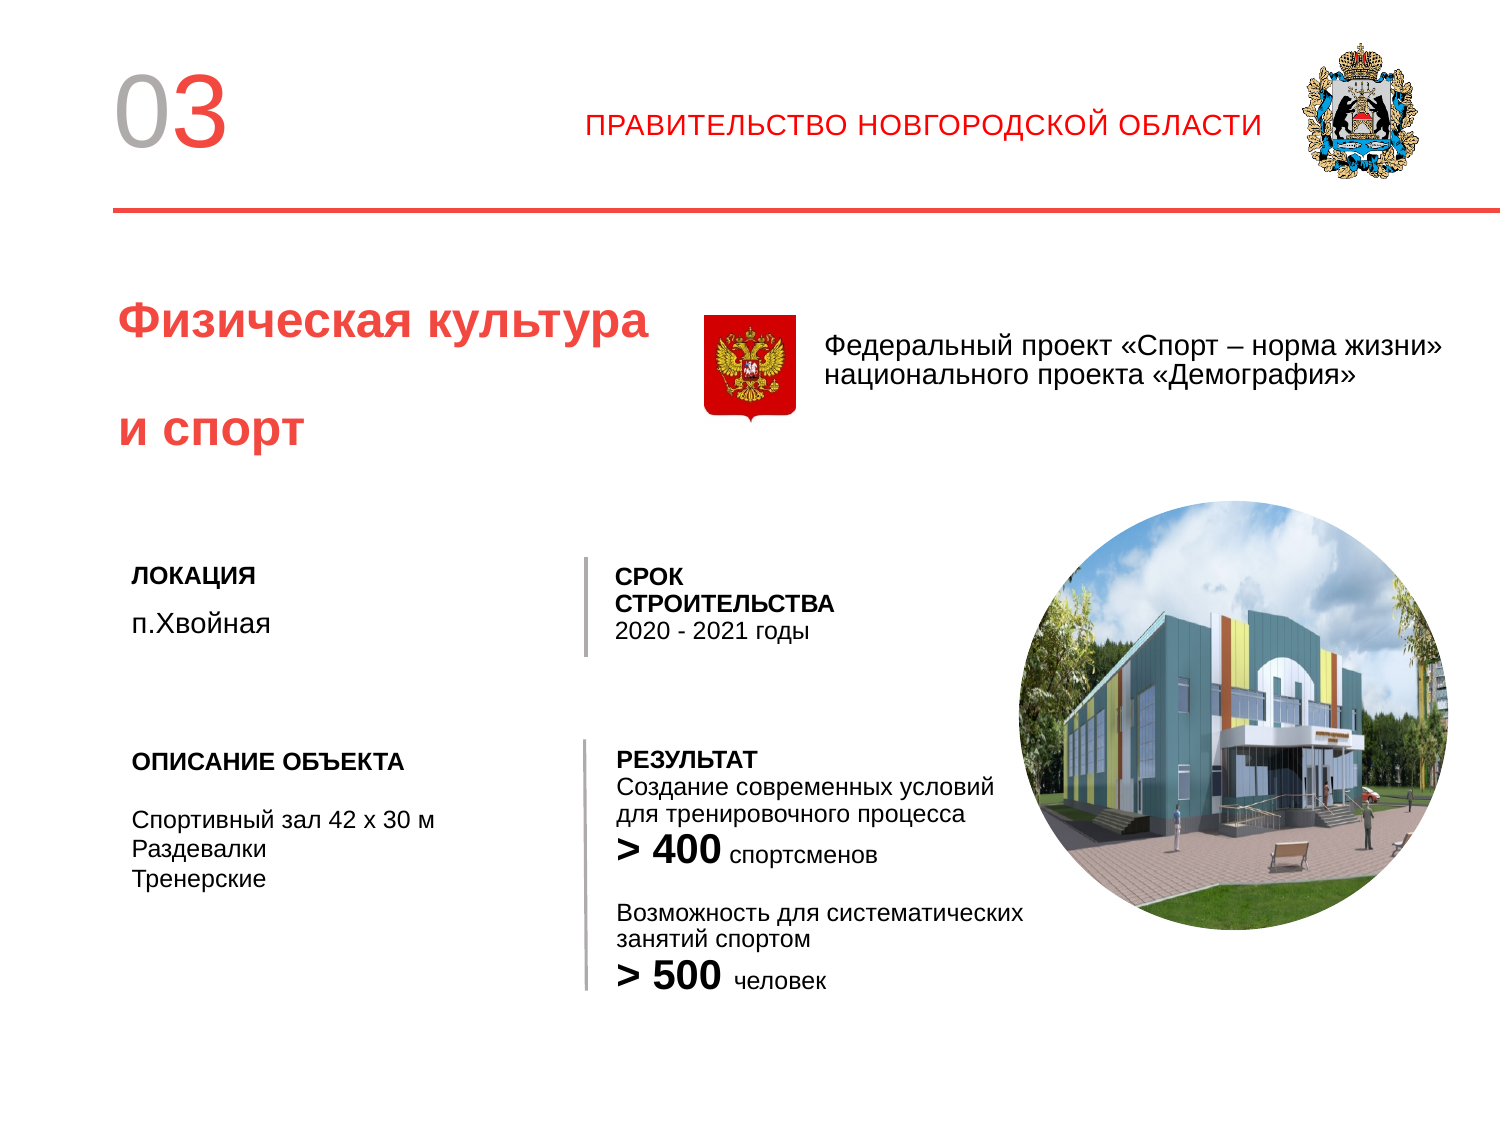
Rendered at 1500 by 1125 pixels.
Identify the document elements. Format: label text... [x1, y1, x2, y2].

text_box ПРАВИТЕЛЬСТВО НОВГОРОДСКОЙ ОБЛАСТИ [570, 102, 1302, 147]
text_box ОПИСАНИЕ ОБЪЕКТА Спортивный зал 42 х 30 м Раздевалки Тренерские [116, 741, 584, 901]
text_box ЛОКАЦИЯ п.Хвойная [116, 556, 461, 647]
picture [1018, 500, 1449, 931]
text_box 03 [98, 36, 312, 177]
text_box РЕЗУЛЬТАТ Создание современных условий для тренировочного процесса > 400 спортсменов Возможность для систематических занятий спортом > 500 человек [601, 739, 1054, 1033]
picture [704, 315, 796, 423]
picture [1302, 43, 1419, 179]
text_box Федеральный проект «Спорт – норма жизни» национального проекта «Демография» [809, 324, 1500, 398]
text_box СРОК СТРОИТЕЛЬСТВА 2020 - 2021 годы [600, 556, 858, 653]
title Физическая культура и спорт [103, 287, 673, 423]
